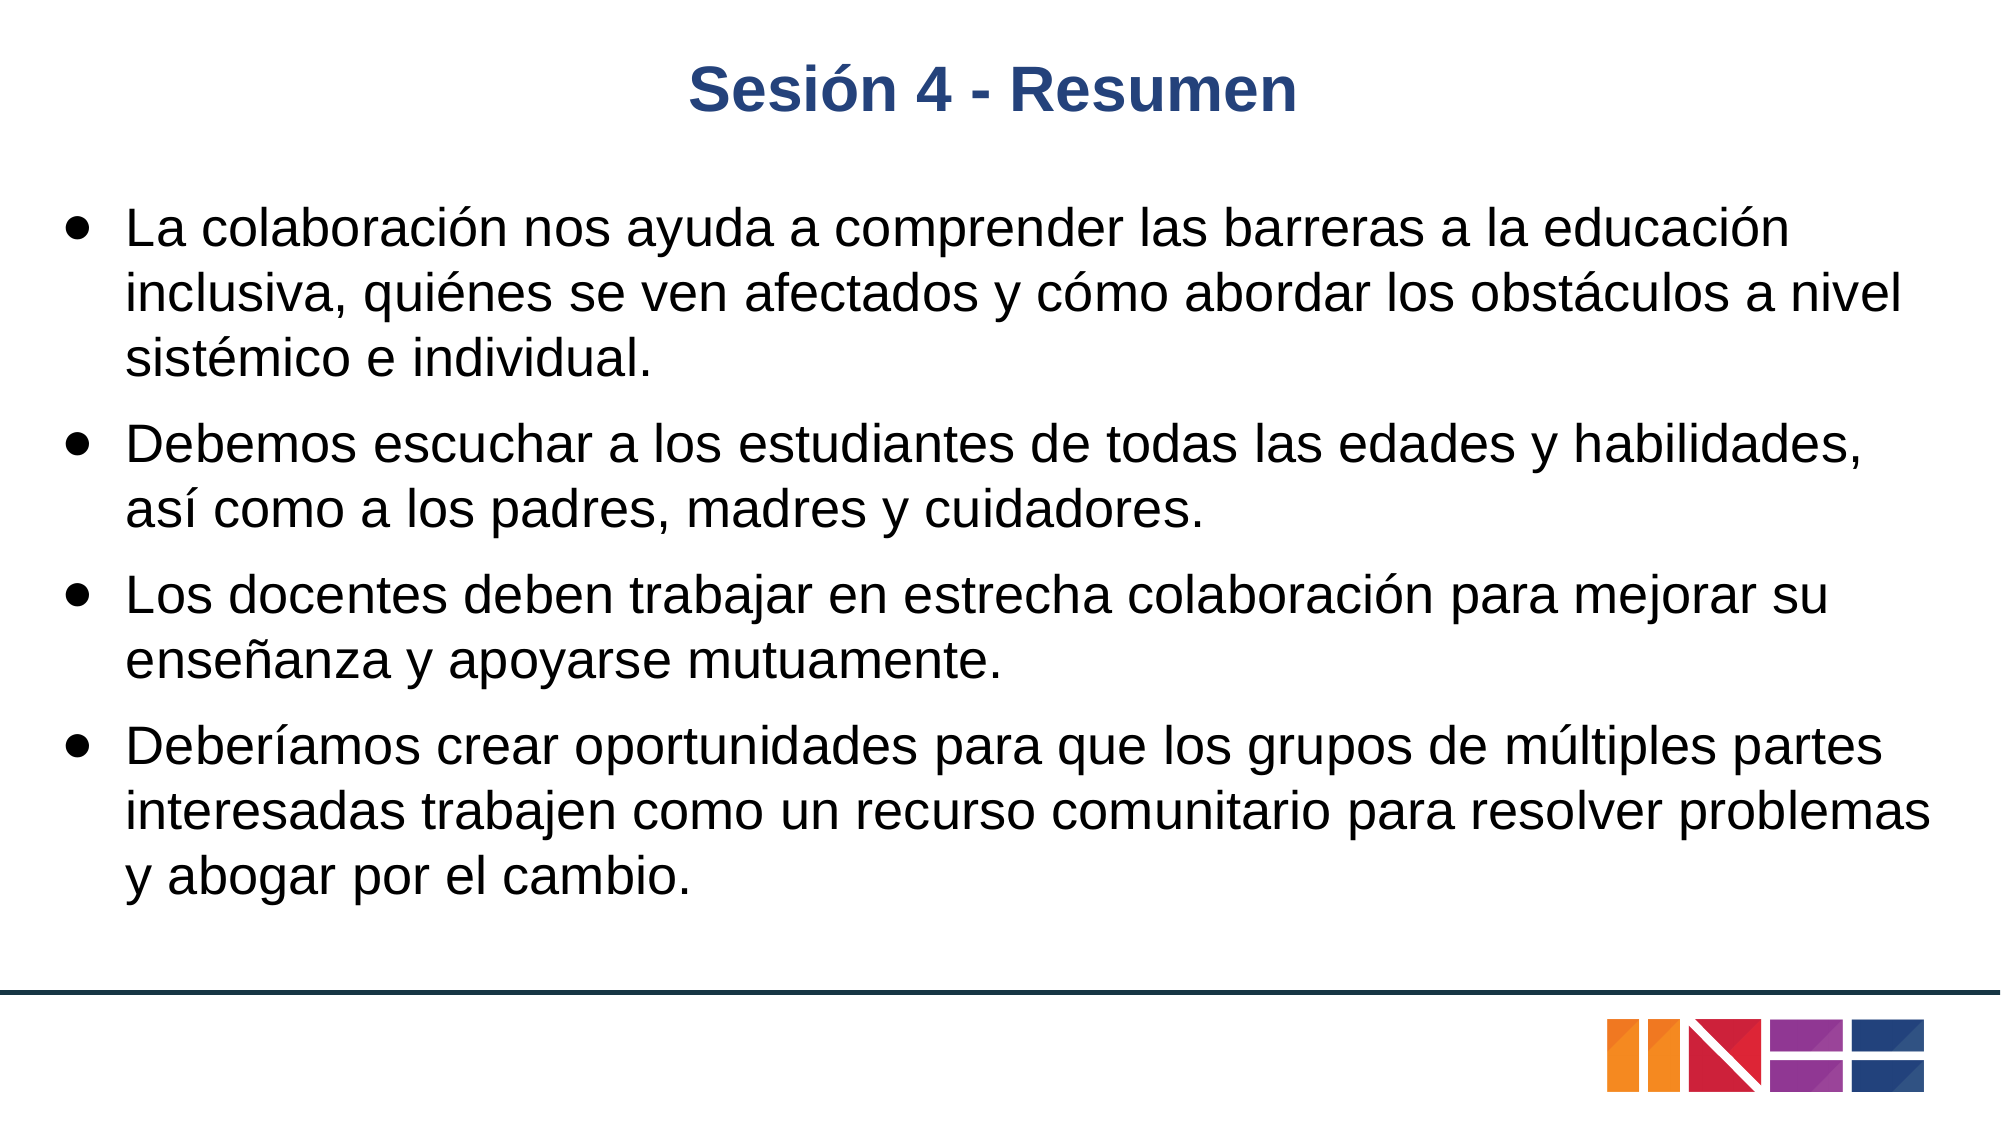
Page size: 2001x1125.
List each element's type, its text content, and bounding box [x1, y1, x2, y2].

list La colaboración nos ayuda a comprender las barreras a la educación inclusiva, quiénes se ven afectados y cómo abordar los obstáculos a nivel sistémico e individual. Debemos escuchar a los estudiantes de todas las edades y habilidades, así como a los padres, madres y cuidadores. Los docentes deben trabajar en estrecha colaboración para mejorar su enseñanza y apoyarse mutuamente. Deberíamos crear oportunidades para que los grupos de múltiples partes interesadas trabajen como un recurso comunitario para resolver problemas y abogar por el cambio. [31, 172, 1971, 935]
title Sesión 4 - Resumen [31, 28, 1957, 145]
picture [1607, 1019, 1924, 1092]
